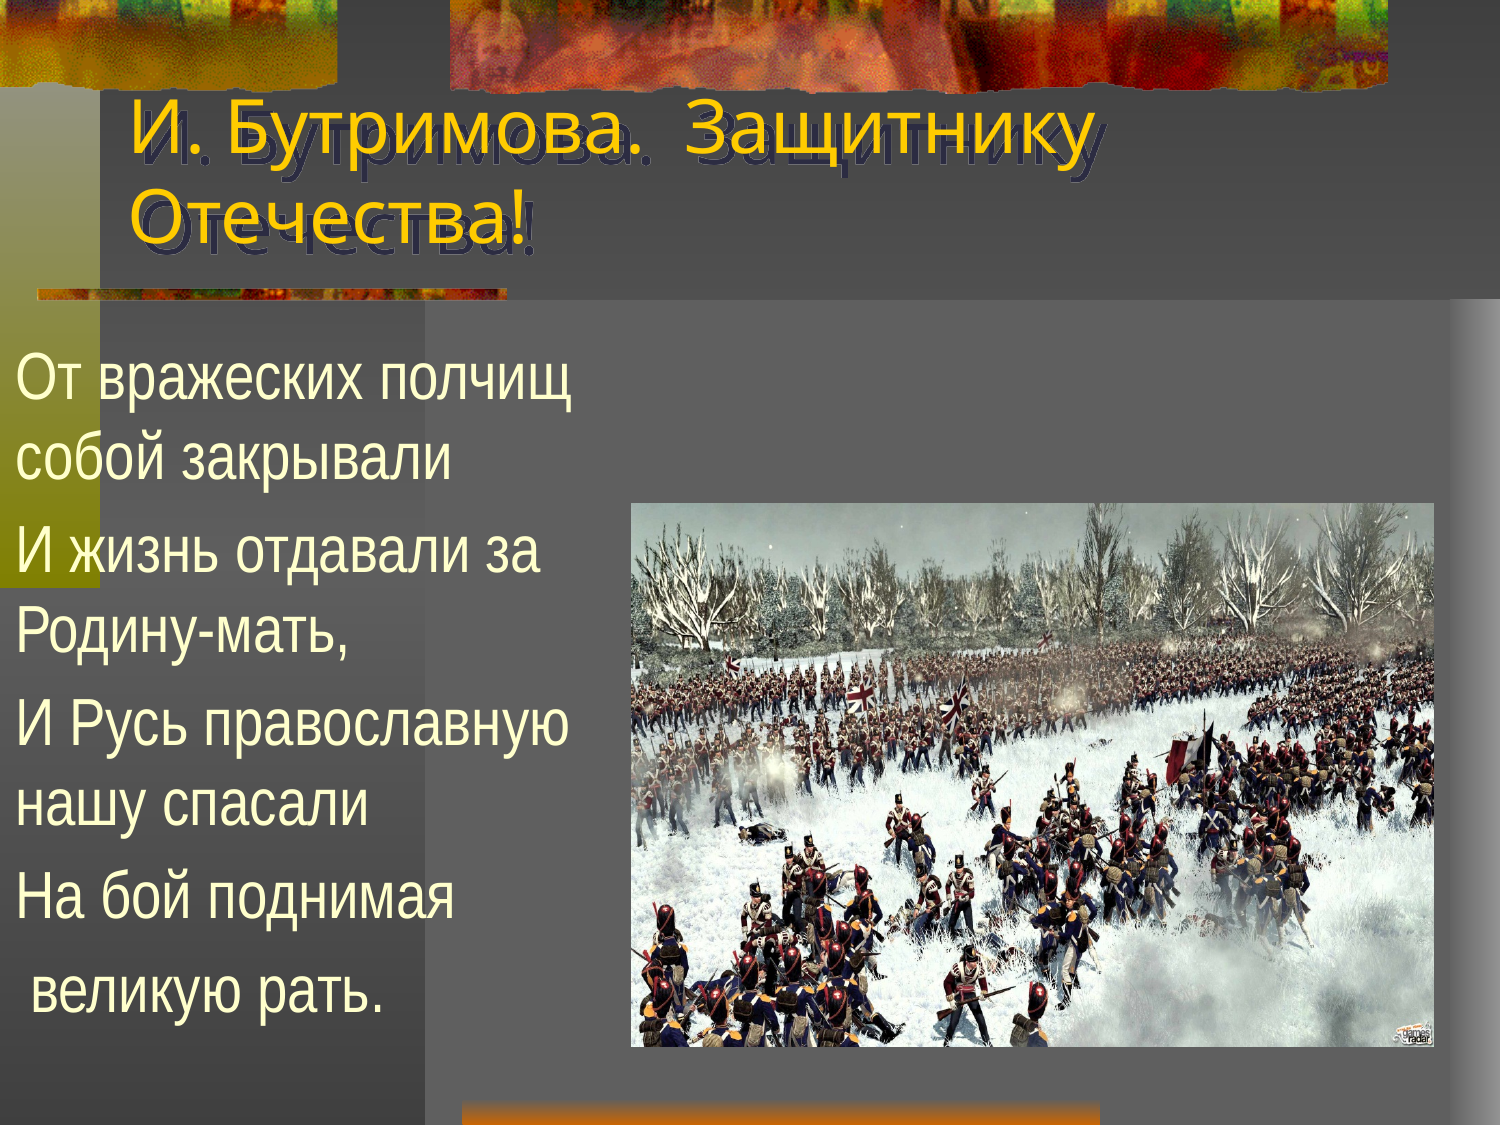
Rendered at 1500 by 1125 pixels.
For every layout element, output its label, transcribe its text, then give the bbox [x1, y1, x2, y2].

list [631, 503, 1434, 1047]
picture [0, 0, 338, 94]
list От вражеских полчищ собой закрывали И жизнь отдавали за Родину-мать, И Русь православную нашу спасали На бой поднимая великую рать. [0, 324, 625, 1000]
title И. Бутримова. Защитнику Отечества! [112, 75, 1388, 263]
picture [37, 287, 507, 304]
picture [450, 0, 1388, 75]
